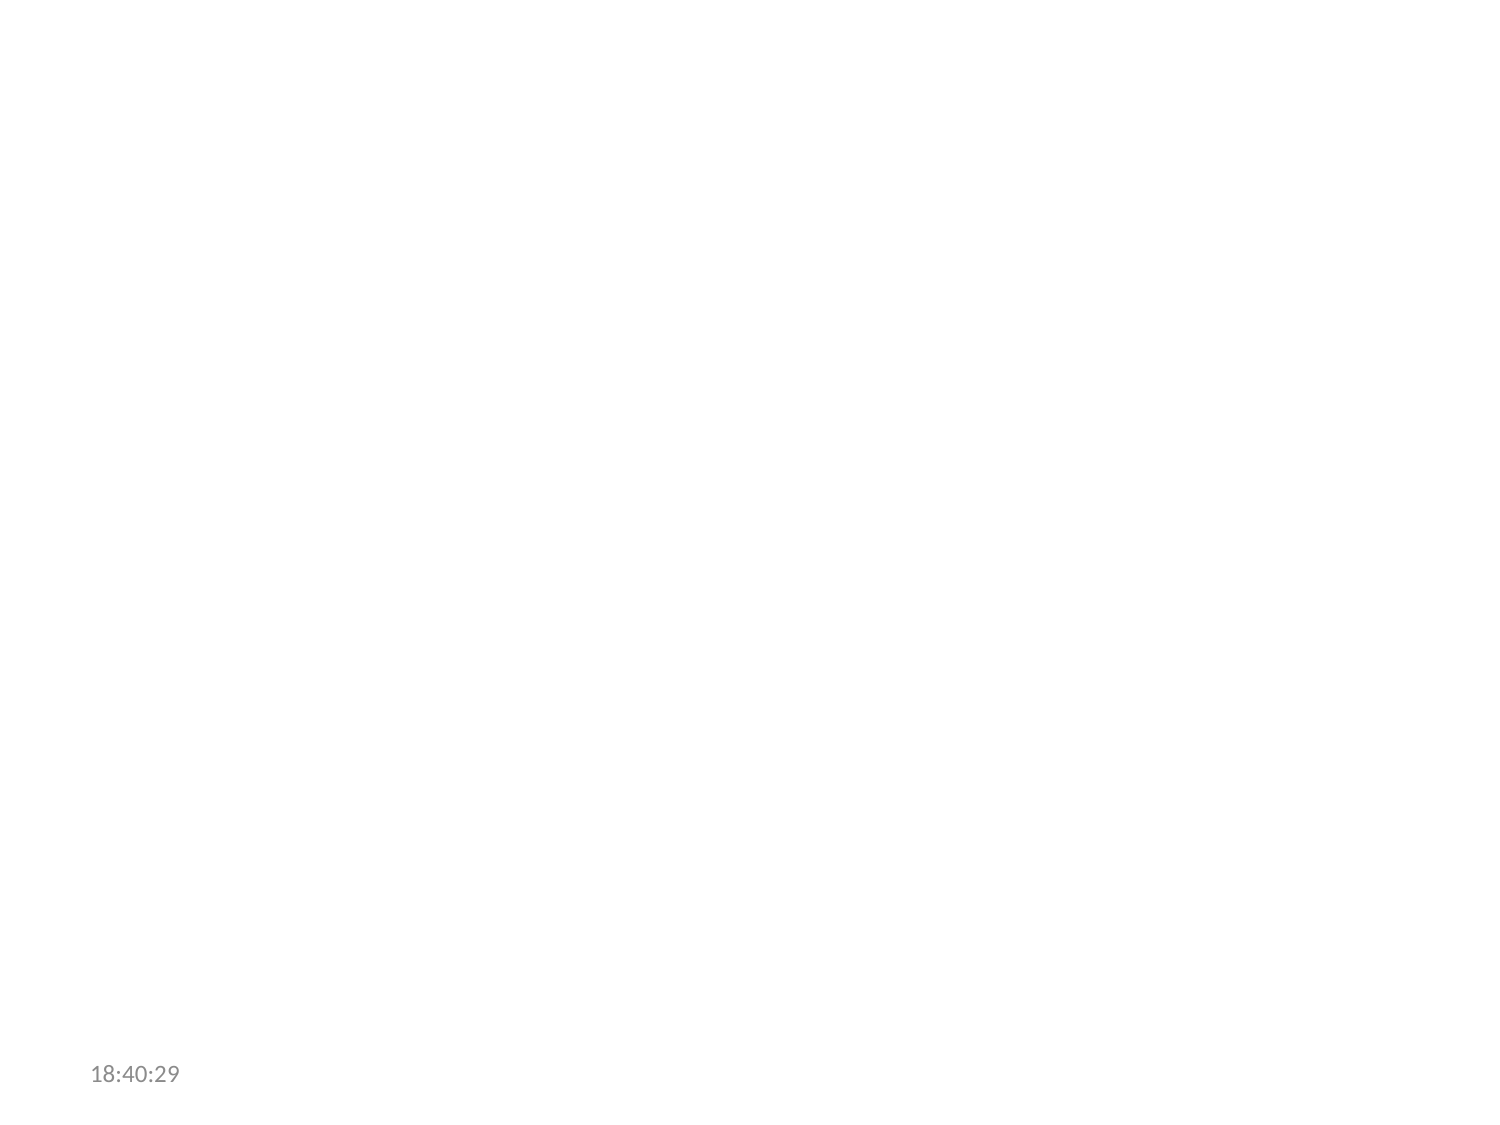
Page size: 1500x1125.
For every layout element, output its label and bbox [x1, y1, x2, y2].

slide_number [75, 1042, 425, 1103]
